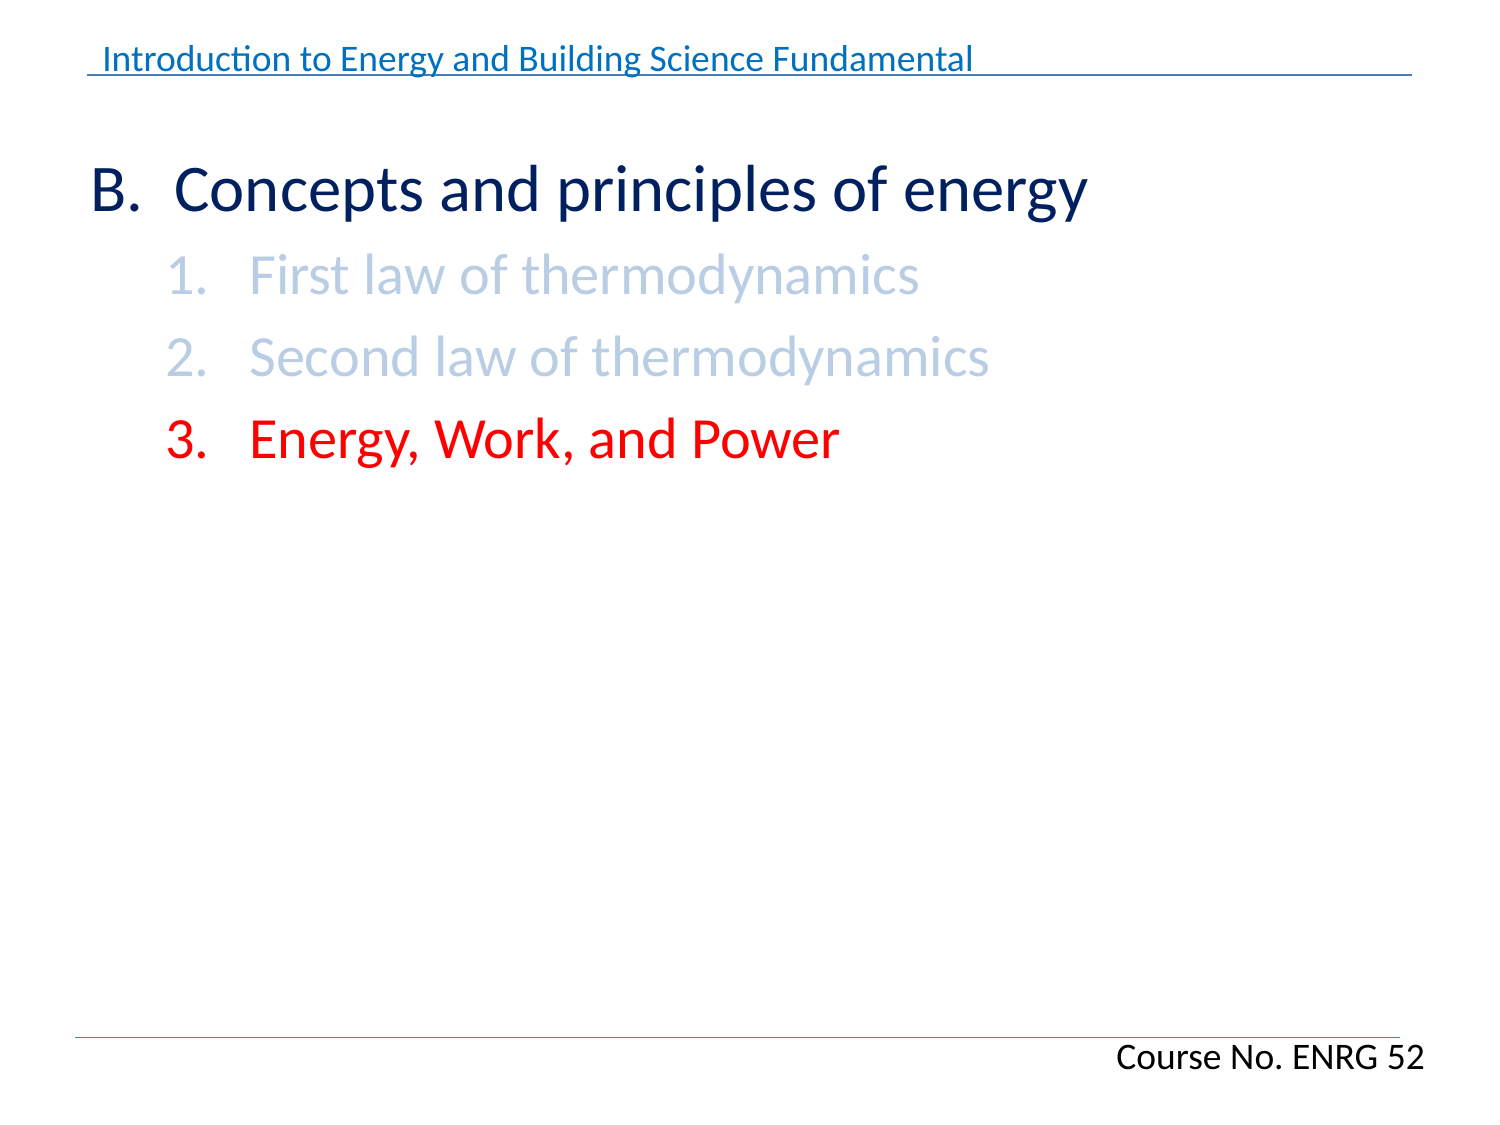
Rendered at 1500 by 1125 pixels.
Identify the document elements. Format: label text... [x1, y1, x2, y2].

list Concepts and principles of energy First law of thermodynamics Second law of thermodynamics Energy, Work, and Power [75, 137, 1425, 1005]
